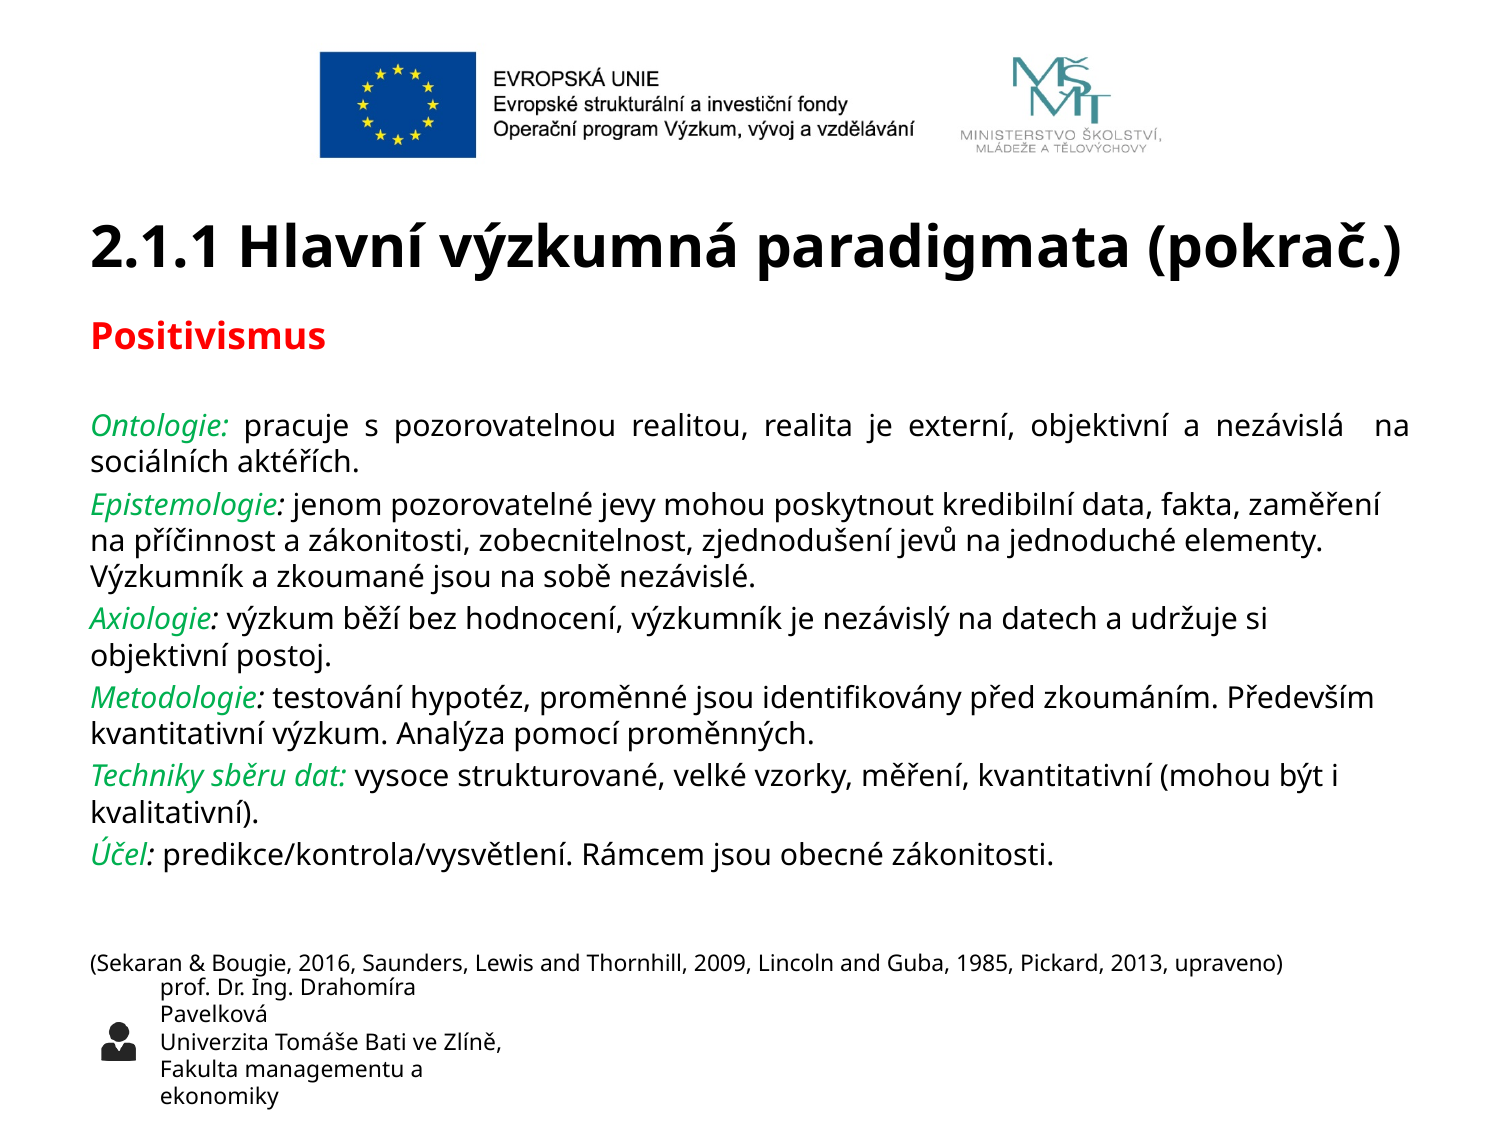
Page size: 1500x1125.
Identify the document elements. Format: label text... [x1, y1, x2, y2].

picture [101, 1021, 136, 1062]
footer prof. Dr. Ing. Drahomíra Pavelková Univerzita Tomáše Bati ve Zlíně, Fakulta managementu a ekonomiky [145, 999, 526, 1083]
list Positivismus Ontologie: pracuje s pozorovatelnou realitou, realita je externí, objektivní a nezávislá na sociálních aktéřích. Epistemologie: jenom pozorovatelné jevy mohou poskytnout kredibilní data, fakta, zaměření na příčinnost a zákonitosti, zobecnitelnost, zjednodušení jevů na jednoduché elementy. Výzkumník a zkoumané jsou na sobě nezávislé. Axiologie: výzkum běží bez hodnocení, výzkumník je nezávislý na datech a udržuje si objektivní postoj. Metodologie: testování hypotéz, proměnné jsou identifikovány před zkoumáním. Především kvantitativní výzkum. Analýza pomocí proměnných. Techniky sběru dat: vysoce strukturované, velké vzorky, měření, kvantitativní (mohou být i kvalitativní). Účel: predikce/kontrola/vysvětlení. Rámcem jsou obecné zákonitosti. (Sekaran & Bougie, 2016, Saunders, Lewis and Thornhill, 2009, Lincoln and Guba, 1985, Pickard, 2013, upraveno) [75, 304, 1425, 988]
title 2.1.1 Hlavní výzkumná paradigmata (pokrač.) [75, 185, 1425, 304]
picture [267, 0, 1213, 210]
